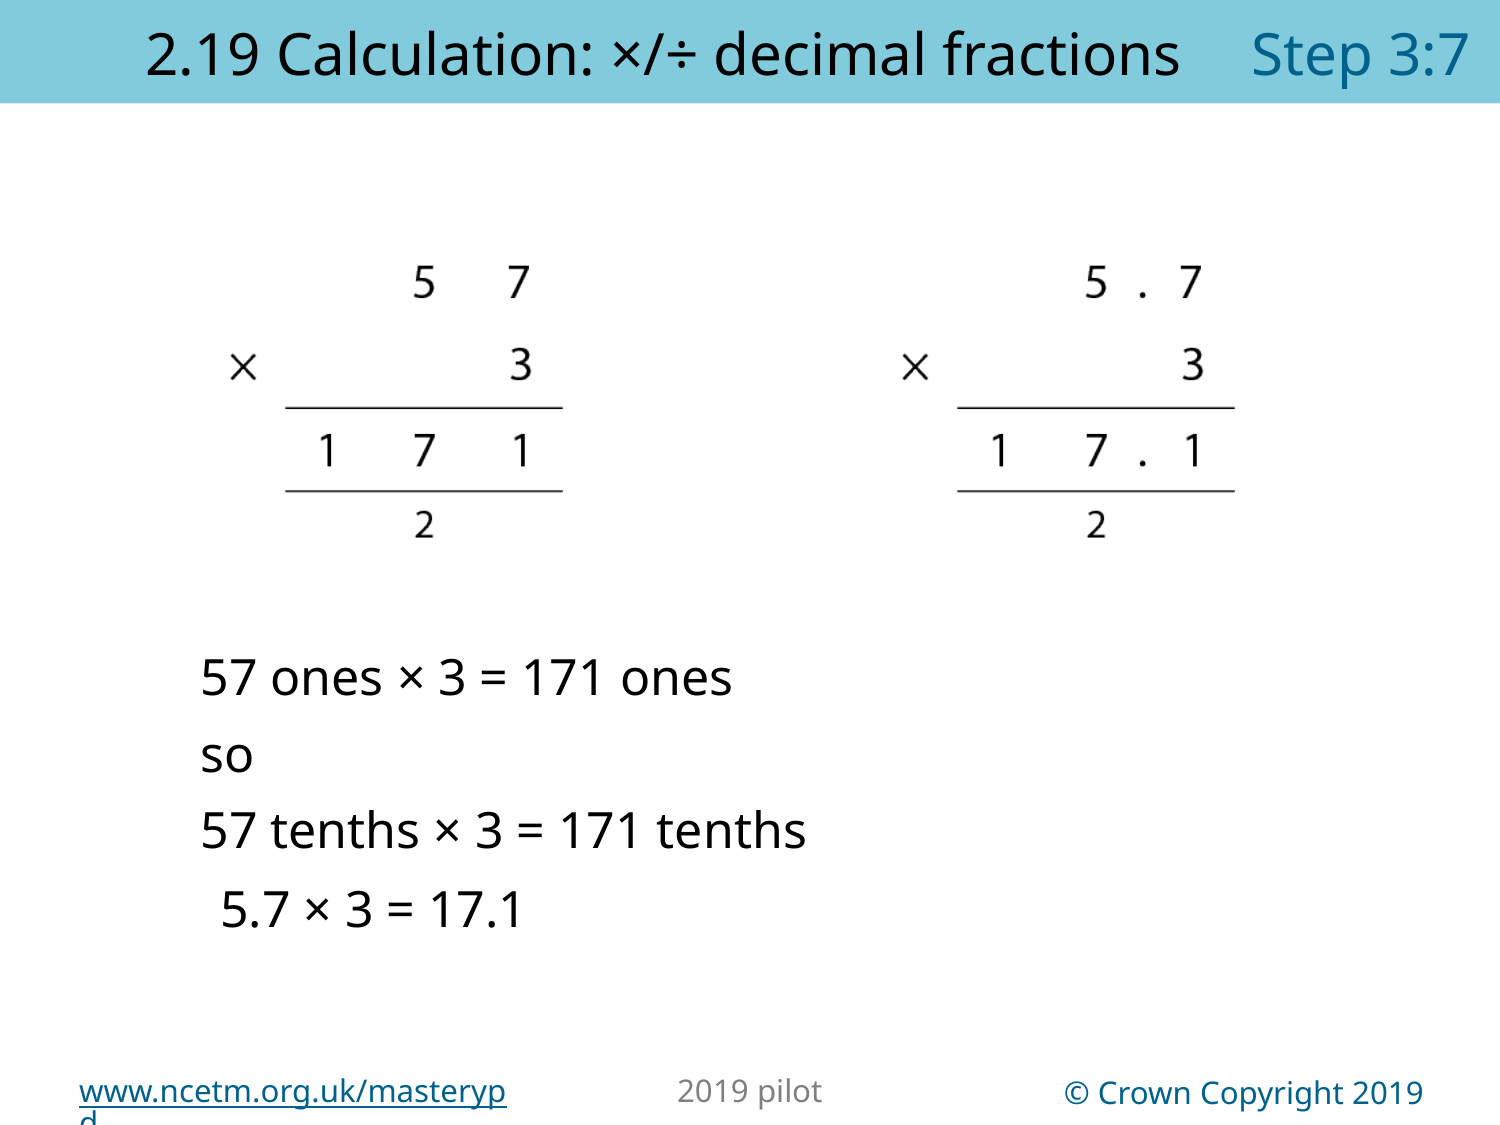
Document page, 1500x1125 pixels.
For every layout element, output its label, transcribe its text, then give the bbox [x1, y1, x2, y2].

list 2.19 Calculation: ×/÷ decimal fractions Step 3:7 [0, 0, 1500, 104]
picture [0, 255, 1500, 549]
text_box 57 ones × 3 = 171 ones so 57 tenths × 3 = 171 tenths 5.7 × 3 = 17.1 [142, 637, 893, 945]
